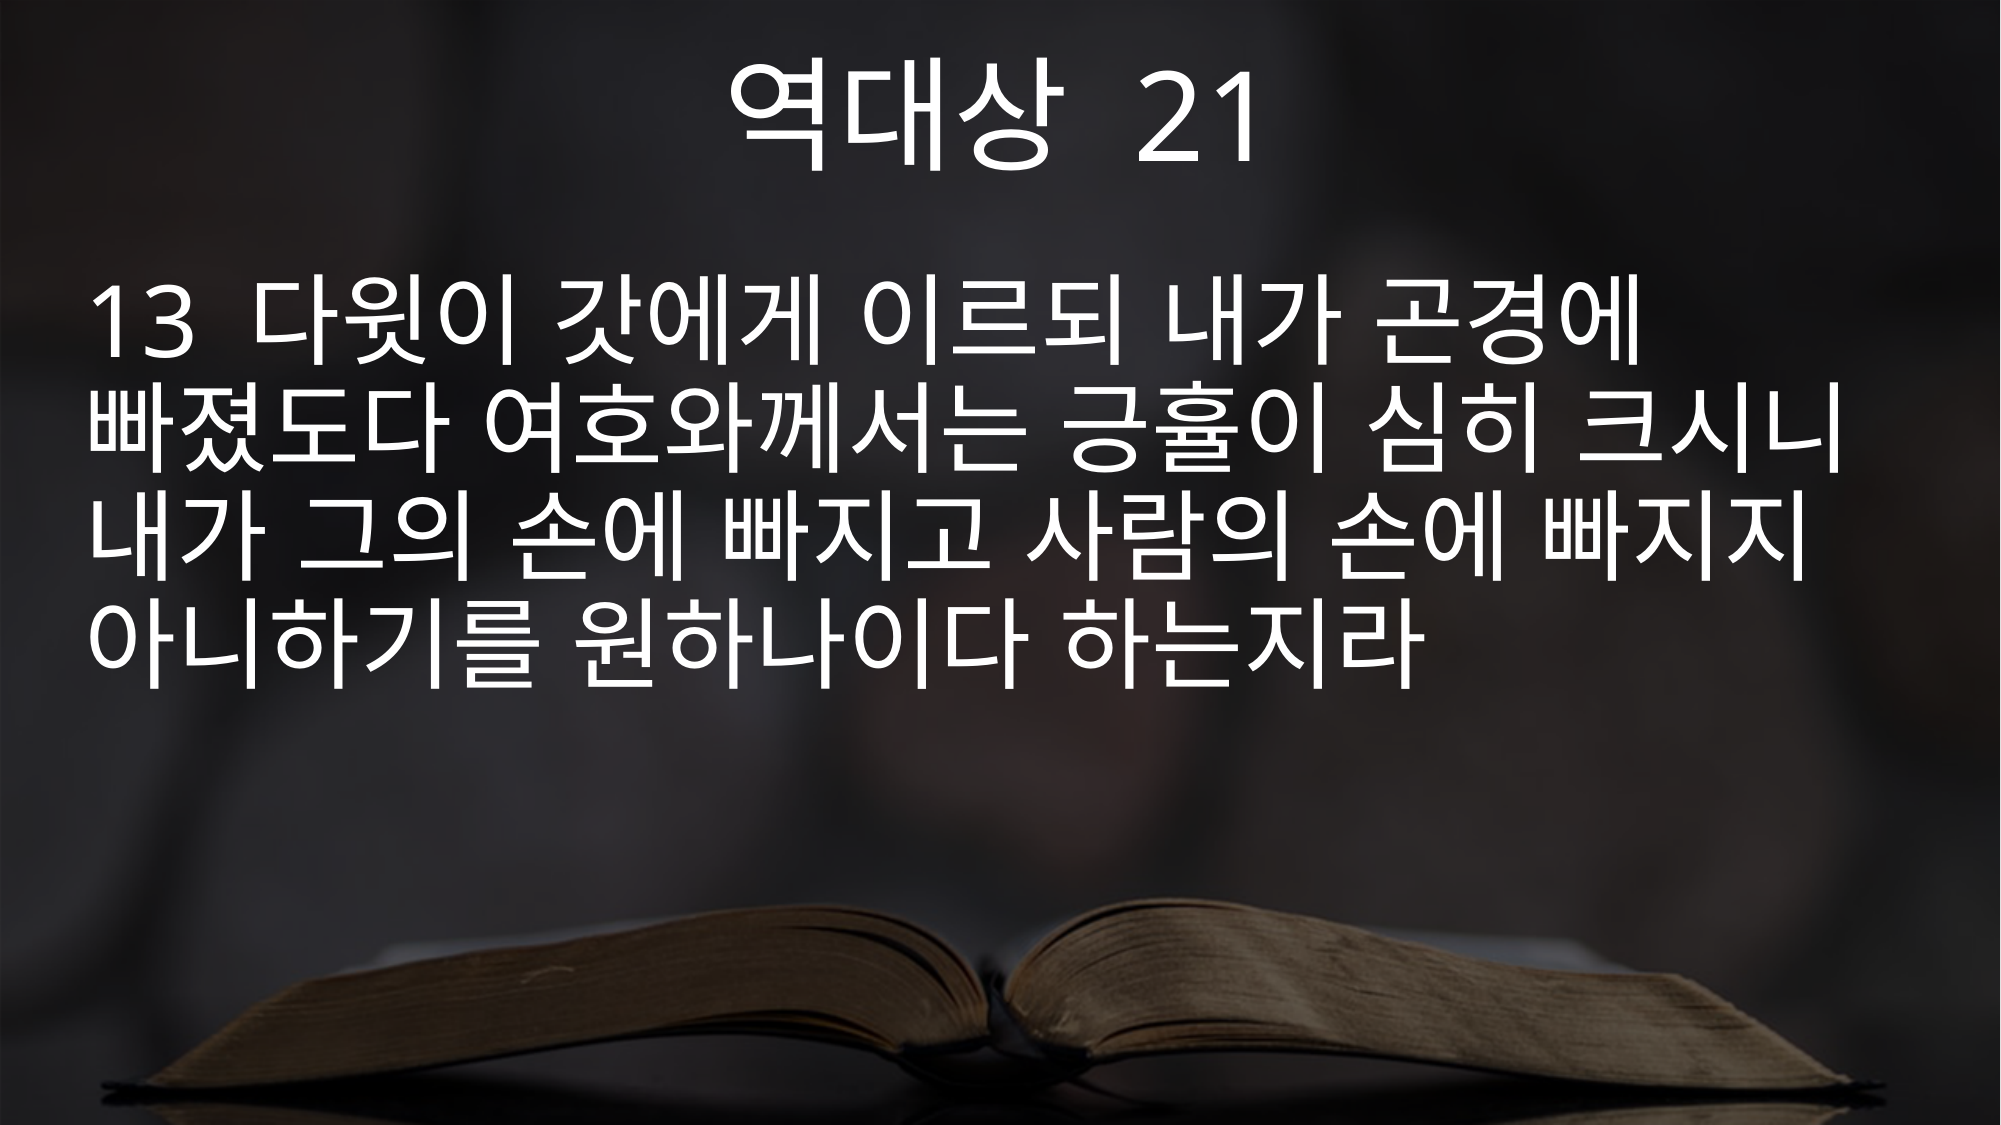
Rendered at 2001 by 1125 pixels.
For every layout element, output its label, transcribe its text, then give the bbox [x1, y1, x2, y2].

list 13 다윗이 갓에게 이르되 내가 곤경에 빠졌도다 여호와께서는 긍휼이 심히 크시니 내가 그의 손에 빠지고 사람의 손에 빠지지 아니하기를 원하나이다 하는지라 [69, 263, 1953, 423]
picture [0, 0, 2001, 1125]
footer 역대상 21 [0, 32, 2000, 192]
